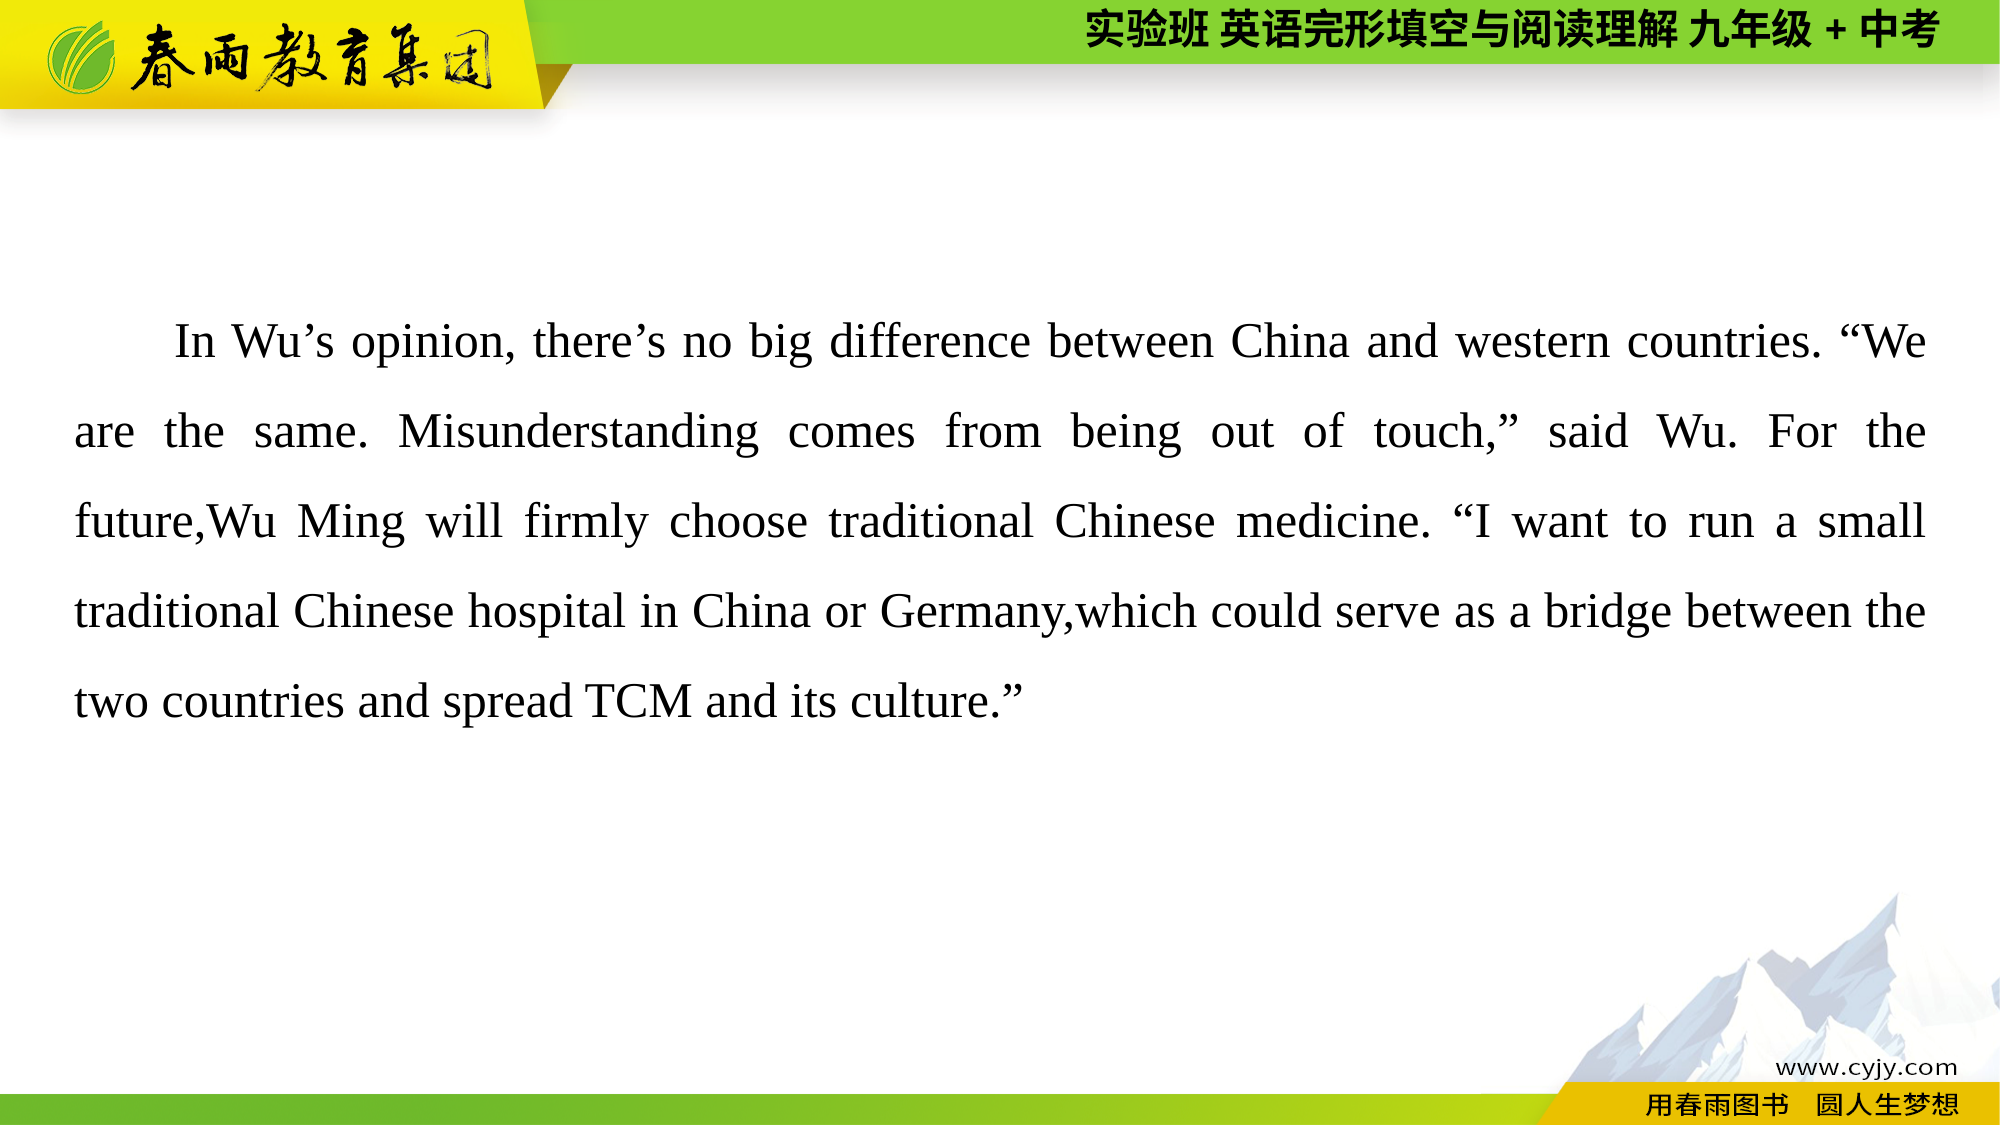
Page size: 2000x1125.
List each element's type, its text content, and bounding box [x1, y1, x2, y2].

list In Wu’s opinion, there’s no big difference between China and western countries. “We are the same. Misunderstanding comes from being out of touch,” said Wu. For the future,Wu Ming will firmly choose traditional Chinese medicine. “I want to run a small traditional Chinese hospital in China or Germany,which could serve as a bridge between the two countries and spread TCM and its culture.” [59, 270, 1944, 740]
picture [0, 0, 2000, 1125]
